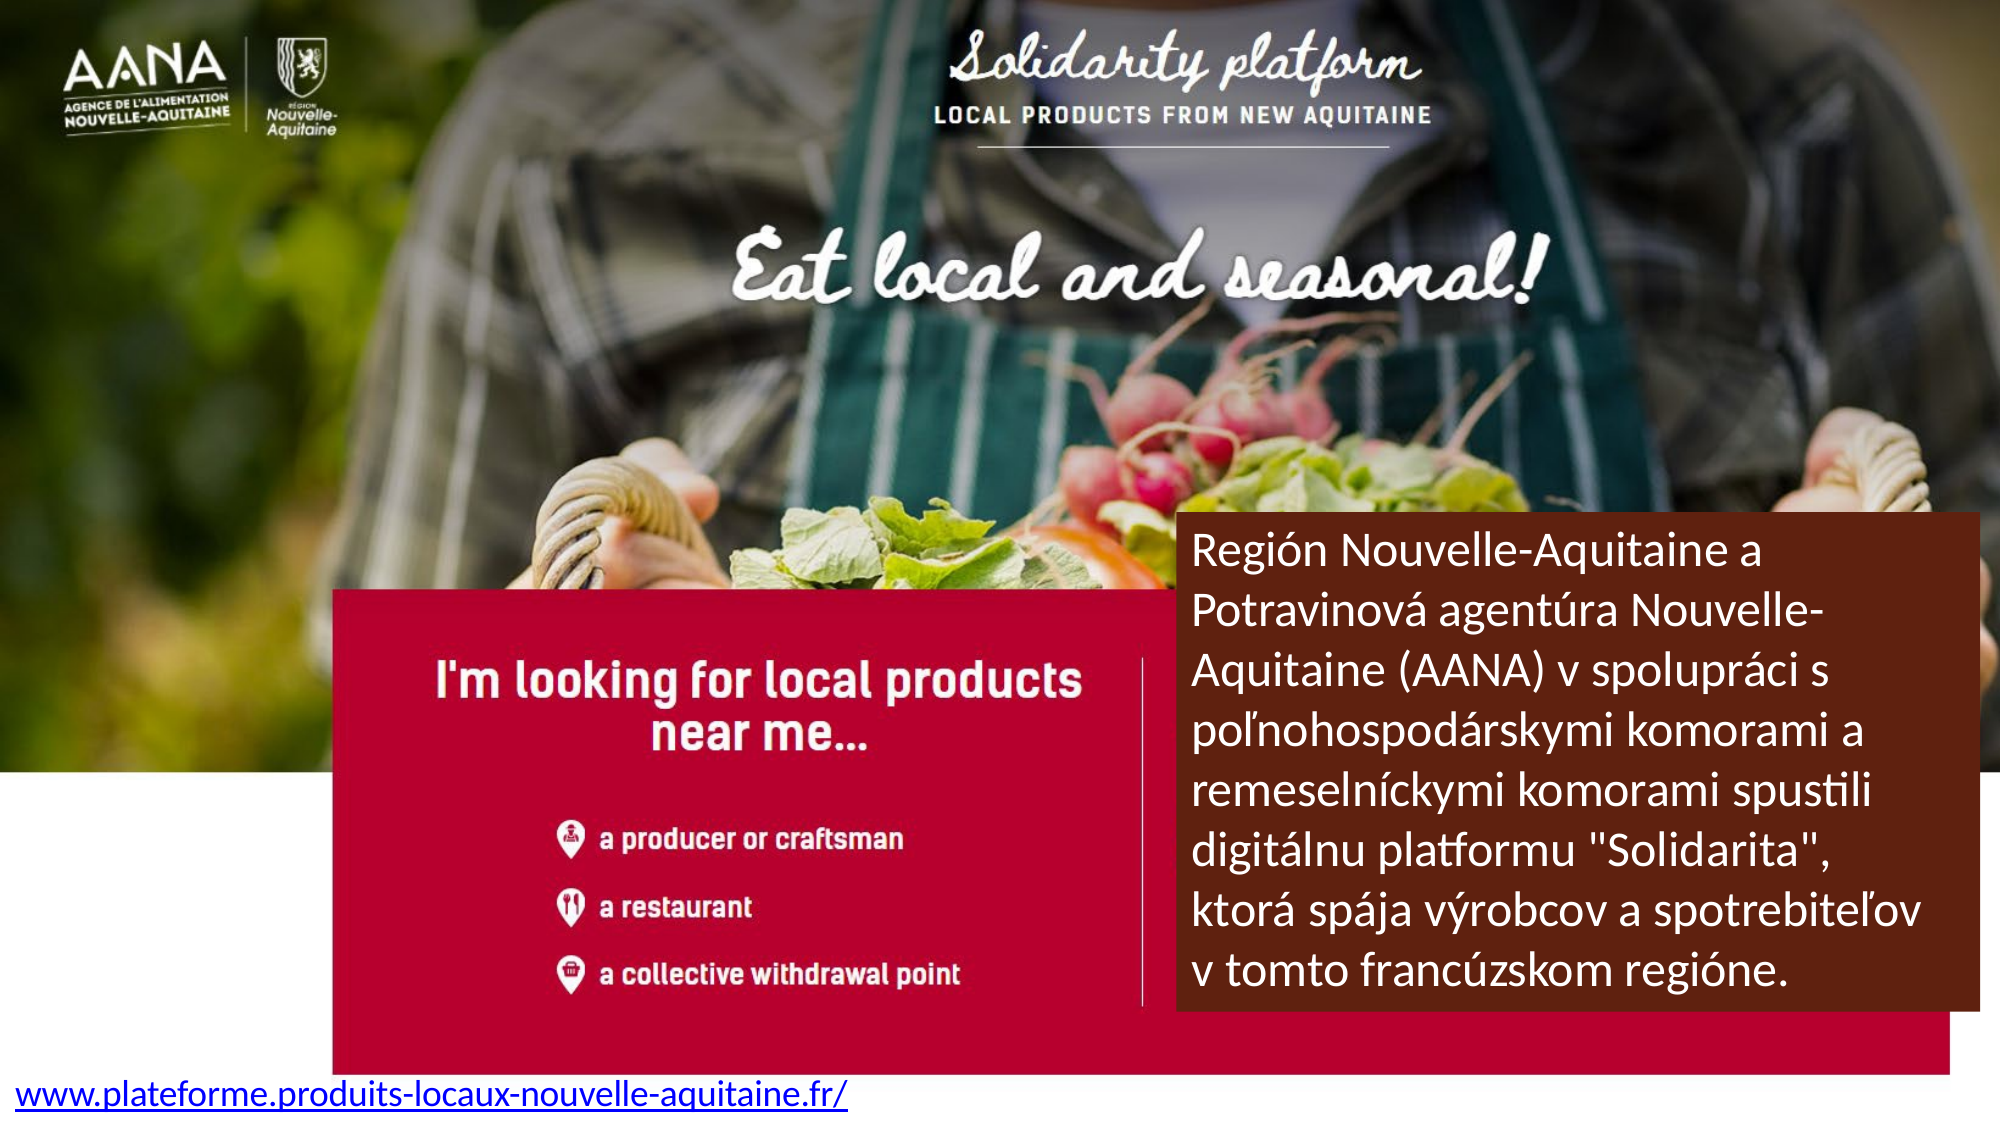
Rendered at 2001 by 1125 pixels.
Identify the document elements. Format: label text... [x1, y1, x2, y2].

text_box www.plateforme.produits-locaux-nouvelle-aquitaine.fr/ [12, 1102, 864, 1115]
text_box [0, 0, 2000, 1093]
